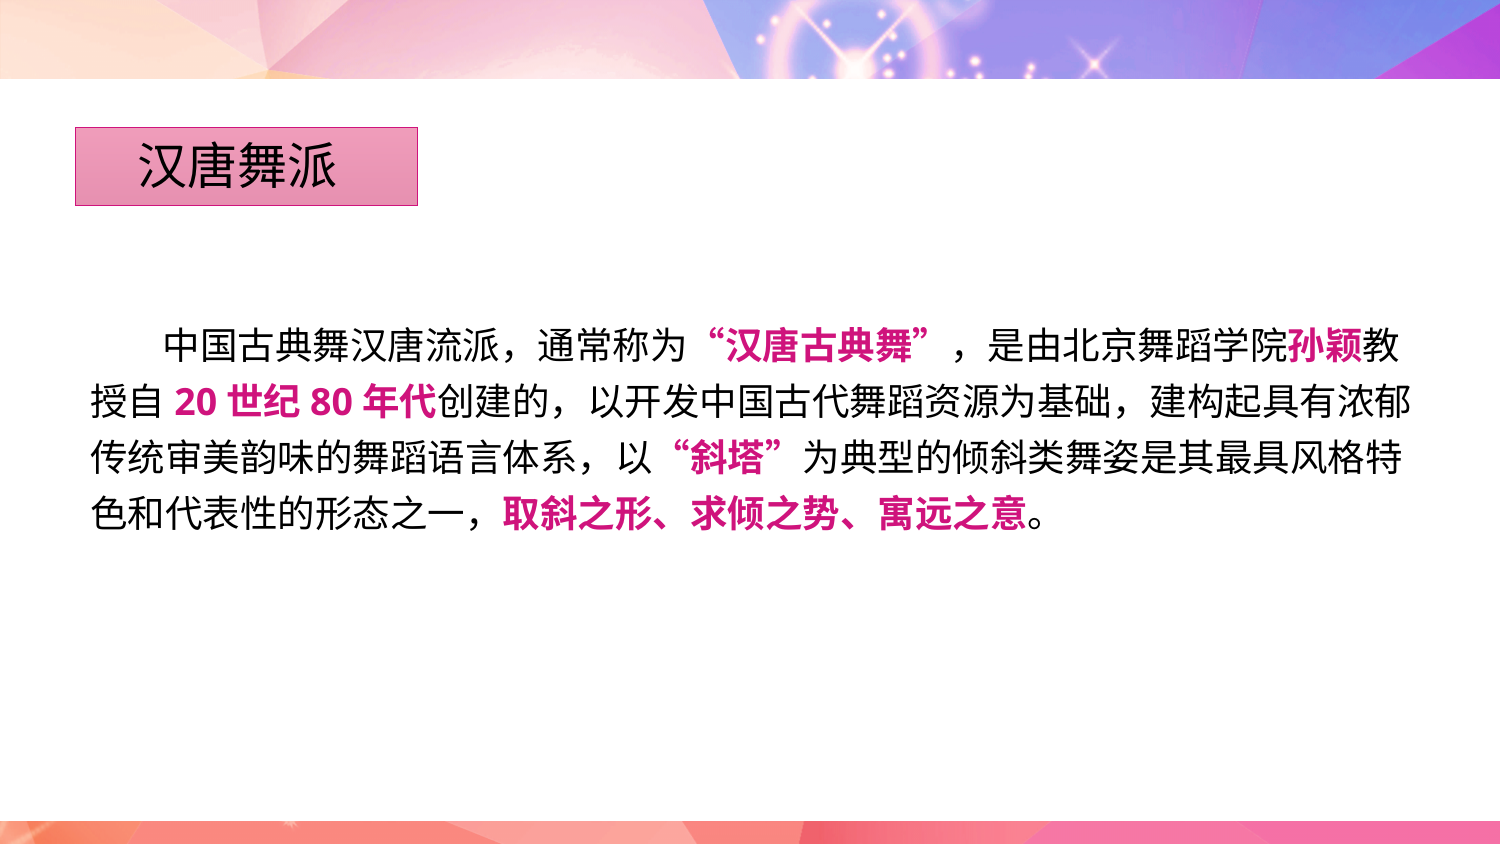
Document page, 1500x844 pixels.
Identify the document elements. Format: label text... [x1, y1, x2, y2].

picture [0, 821, 1500, 844]
picture [0, 0, 1500, 79]
text_box 汉唐舞派 [75, 127, 418, 206]
text_box 中国古典舞汉唐流派，通常称为“汉唐古典舞”，是由北京舞蹈学院孙颖教授自20世纪80年代创建的，以开发中国古代舞蹈资源为基础，建构起具有浓郁传统审美韵味的舞蹈语言体系，以“斜塔”为典型的倾斜类舞姿是其最具风格特色和代表性的形态之一，取斜之形、求倾之势、寓远之意。 [75, 303, 1447, 649]
